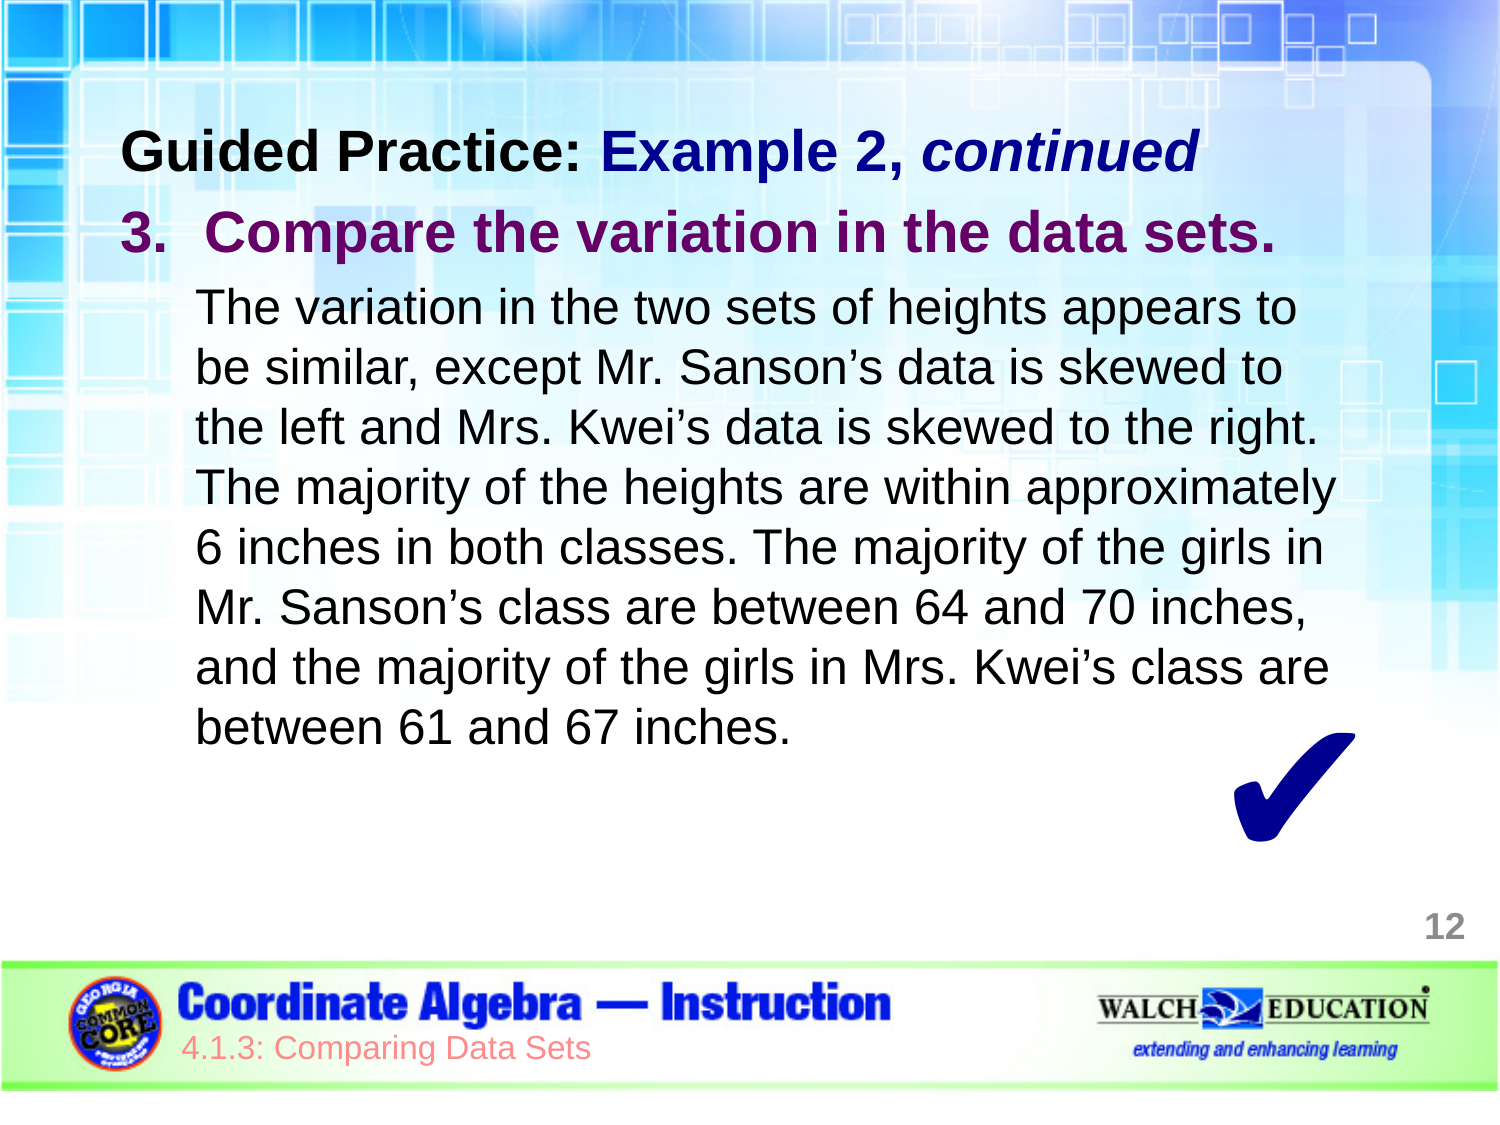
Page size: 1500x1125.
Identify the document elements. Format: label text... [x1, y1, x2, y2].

text_box ✔ [1128, 651, 1394, 907]
picture [1, 0, 1500, 1091]
footer 4.1.3: Comparing Data Sets [166, 1024, 1080, 1069]
subtitle Guided Practice: Example 2, continued Compare the variation in the data sets. The variation in the two sets of heights appears to be similar, except Mr. Sanson’s data is skewed to the left and Mrs. Kwei’s data is skewed to the right. The majority of the heights are within approximately 6 inches in both classes. The majority of the girls in Mr. Sanson’s class are between 64 and 70 inches, and the majority of the girls in Mrs. Kwei’s class are between 61 and 67 inches. [105, 105, 1376, 925]
slide_number 12 [1361, 901, 1481, 949]
